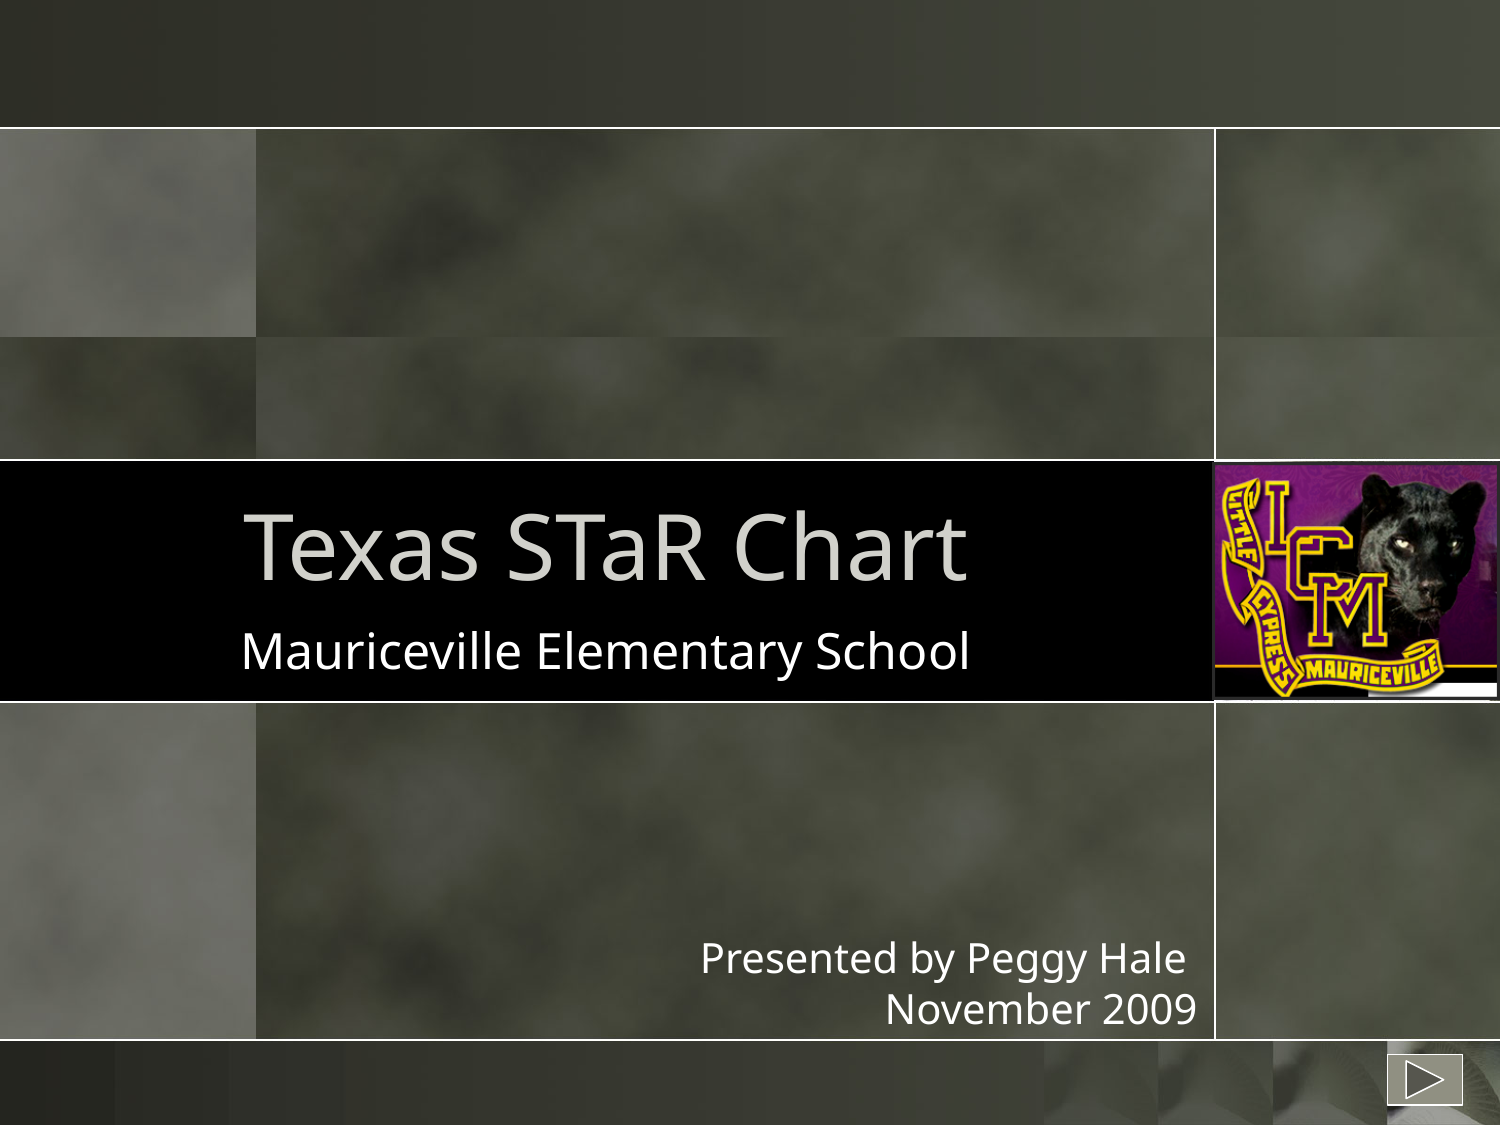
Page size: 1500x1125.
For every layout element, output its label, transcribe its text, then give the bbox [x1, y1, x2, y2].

title Texas STaR Chart [0, 474, 1207, 612]
text_box [1387, 1054, 1463, 1105]
text_box Presented by Peggy Hale November 2009 [662, 924, 1213, 1090]
subtitle Mauriceville Elementary School [0, 612, 1213, 713]
picture [0, 0, 1500, 1125]
